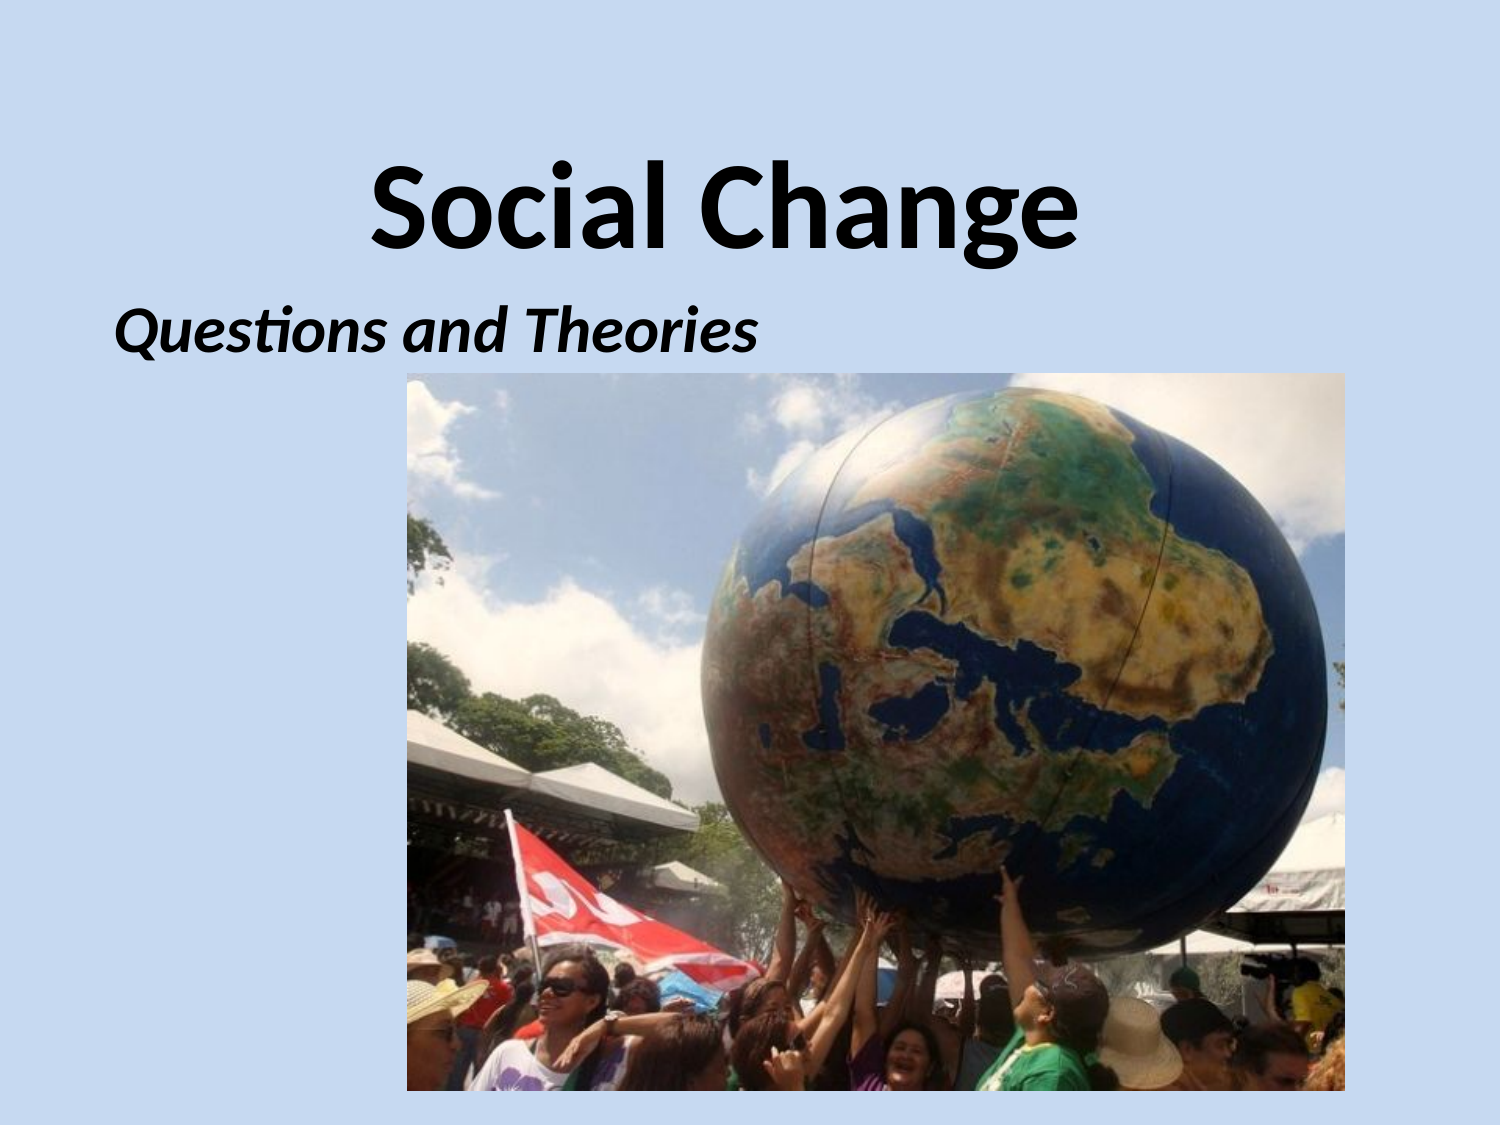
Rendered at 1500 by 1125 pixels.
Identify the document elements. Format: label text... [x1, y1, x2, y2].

title Social Change [88, 77, 1364, 320]
picture [407, 373, 1346, 1091]
subtitle Questions and Theories [0, 184, 962, 473]
